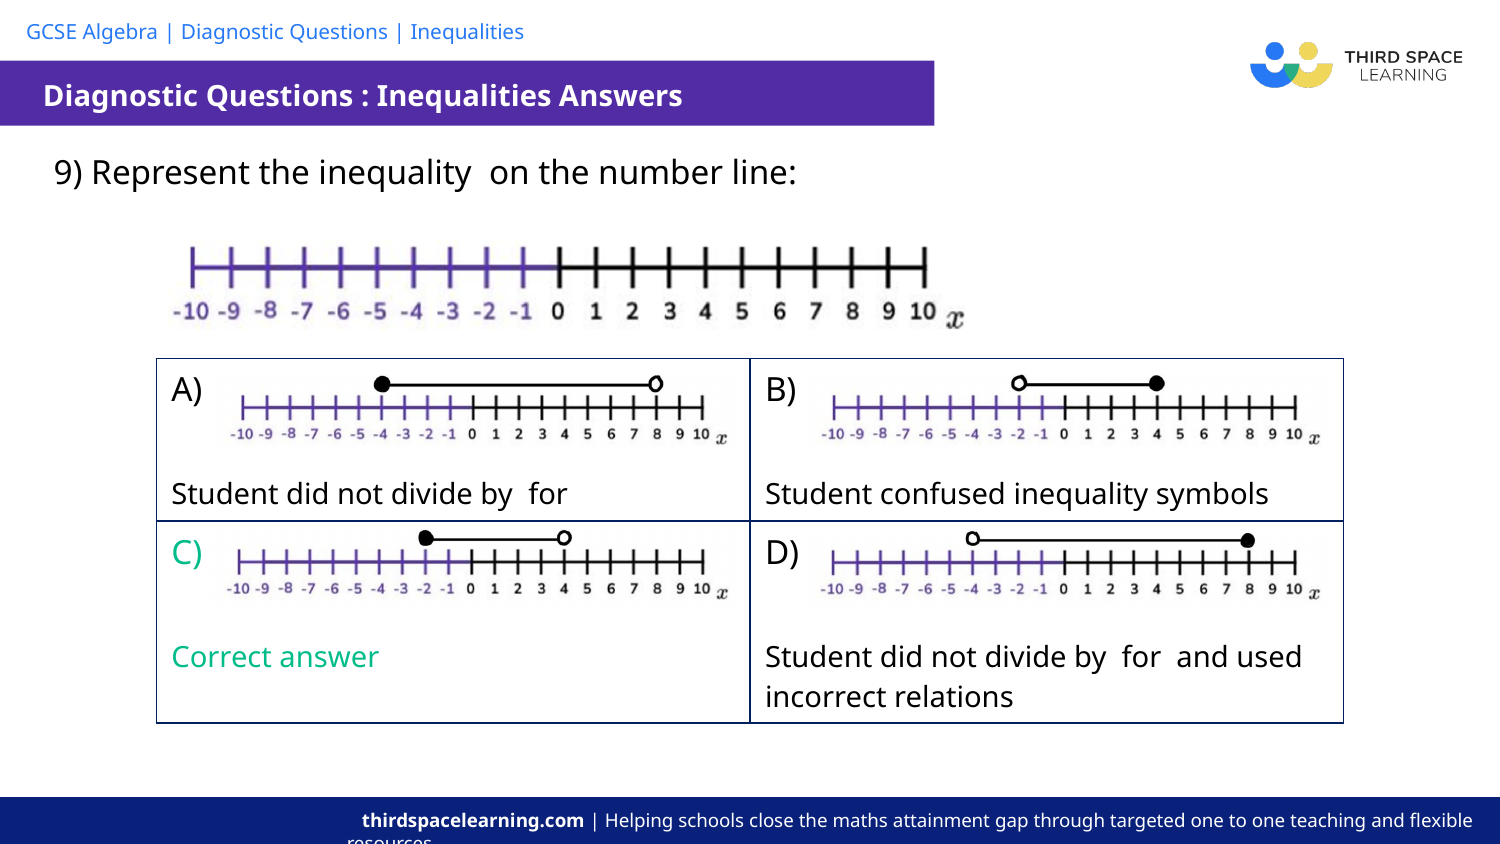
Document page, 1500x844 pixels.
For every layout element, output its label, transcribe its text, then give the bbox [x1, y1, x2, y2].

picture [802, 528, 1331, 608]
text_box Diagnostic Questions : Inequalities Answers [27, 61, 778, 127]
picture [208, 528, 740, 608]
picture [802, 373, 1331, 454]
picture [1250, 33, 1465, 99]
picture [153, 218, 976, 352]
picture [212, 374, 738, 454]
